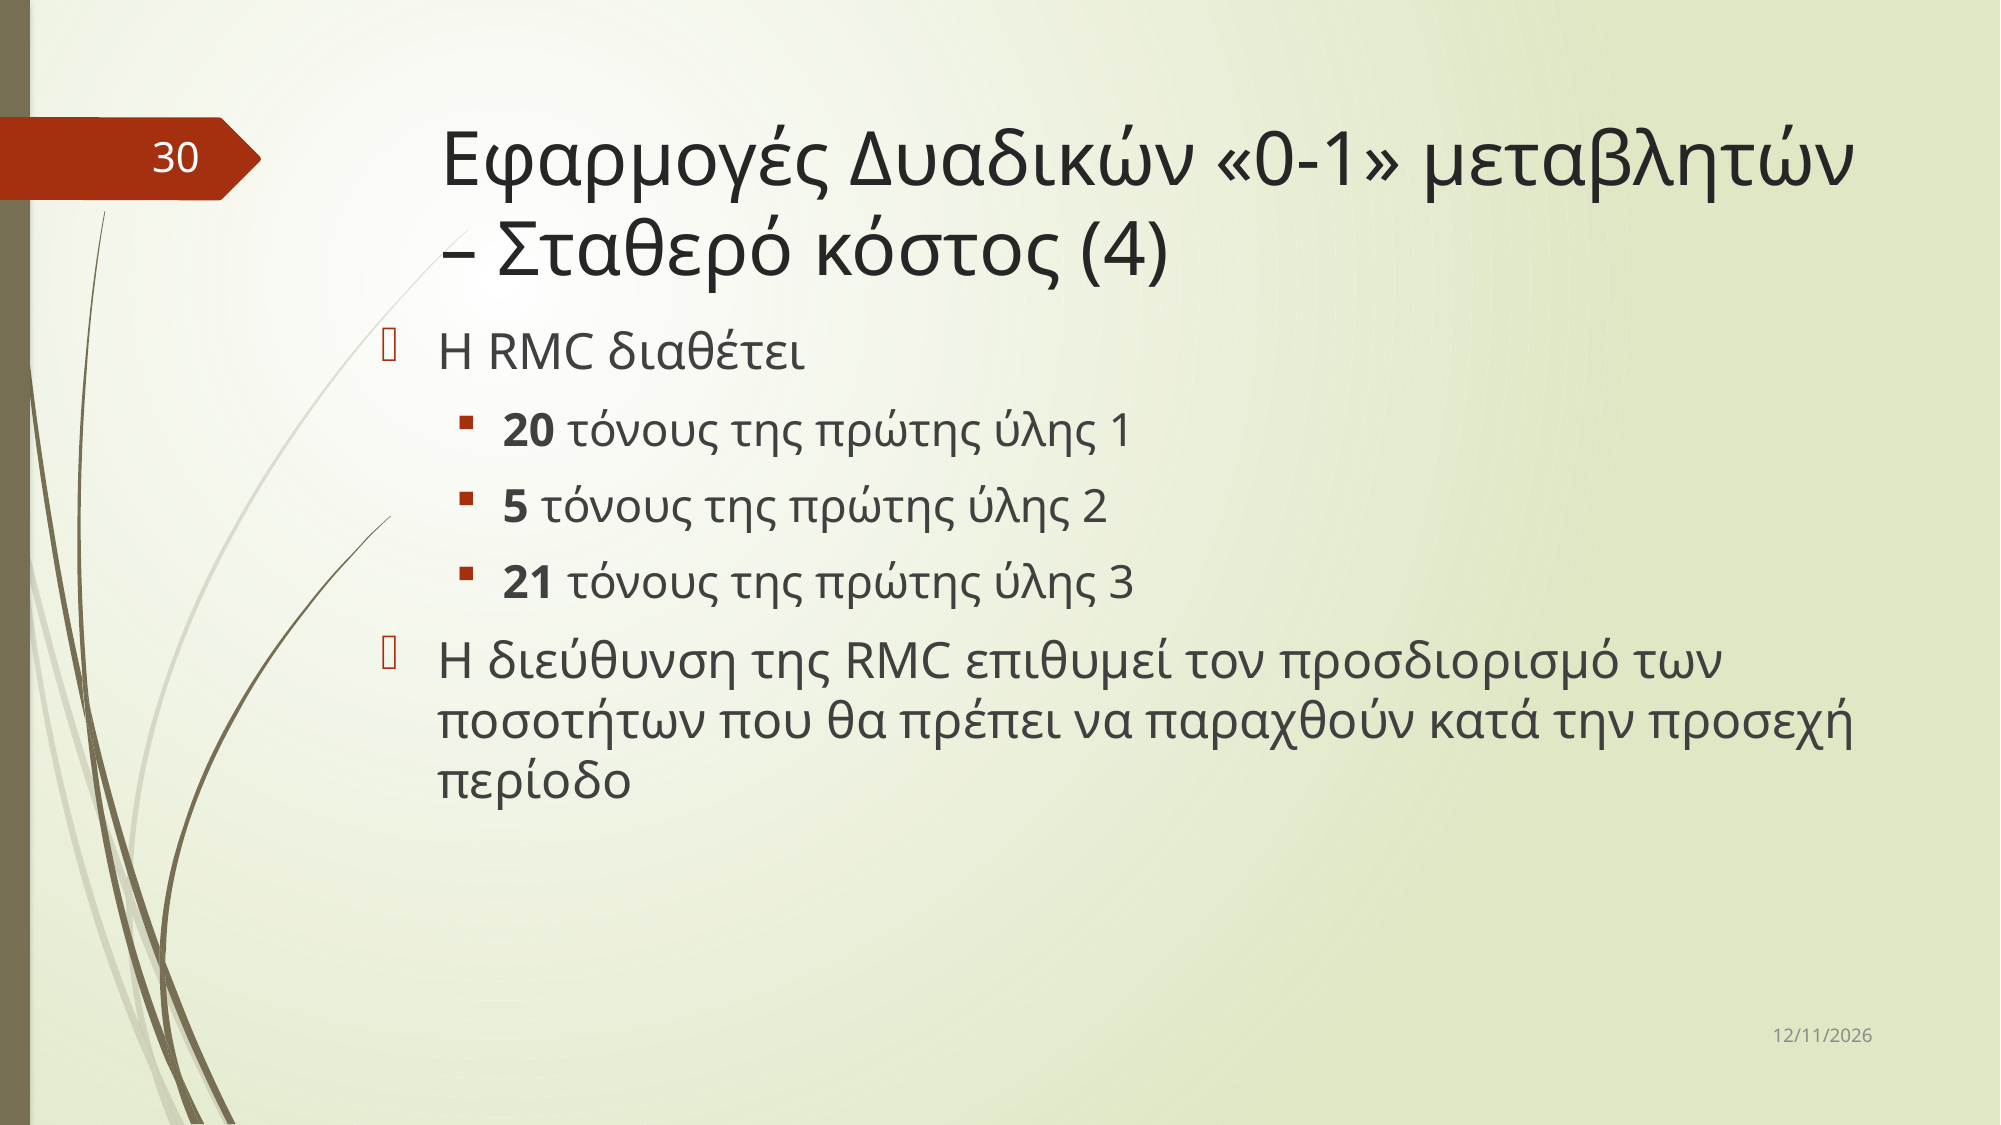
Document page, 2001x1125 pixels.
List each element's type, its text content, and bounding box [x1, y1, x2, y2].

title Εφαρμογές Δυαδικών «0-1» μεταβλητών – Σταθερό κόστος (4) [425, 102, 1888, 312]
slide_number 30 [87, 129, 216, 190]
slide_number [1699, 1005, 1888, 1067]
list Η RMC διαθέτει 20 τόνους της πρώτης ύλης 1 5 τόνους της πρώτης ύλης 2 21 τόνους της πρώτης ύλης 3 Η διεύθυνση της RMC επιθυμεί τον προσδιορισμό των ποσοτήτων που θα πρέπει να παραχθούν κατά την προσεχή περίοδο [365, 312, 2000, 1115]
